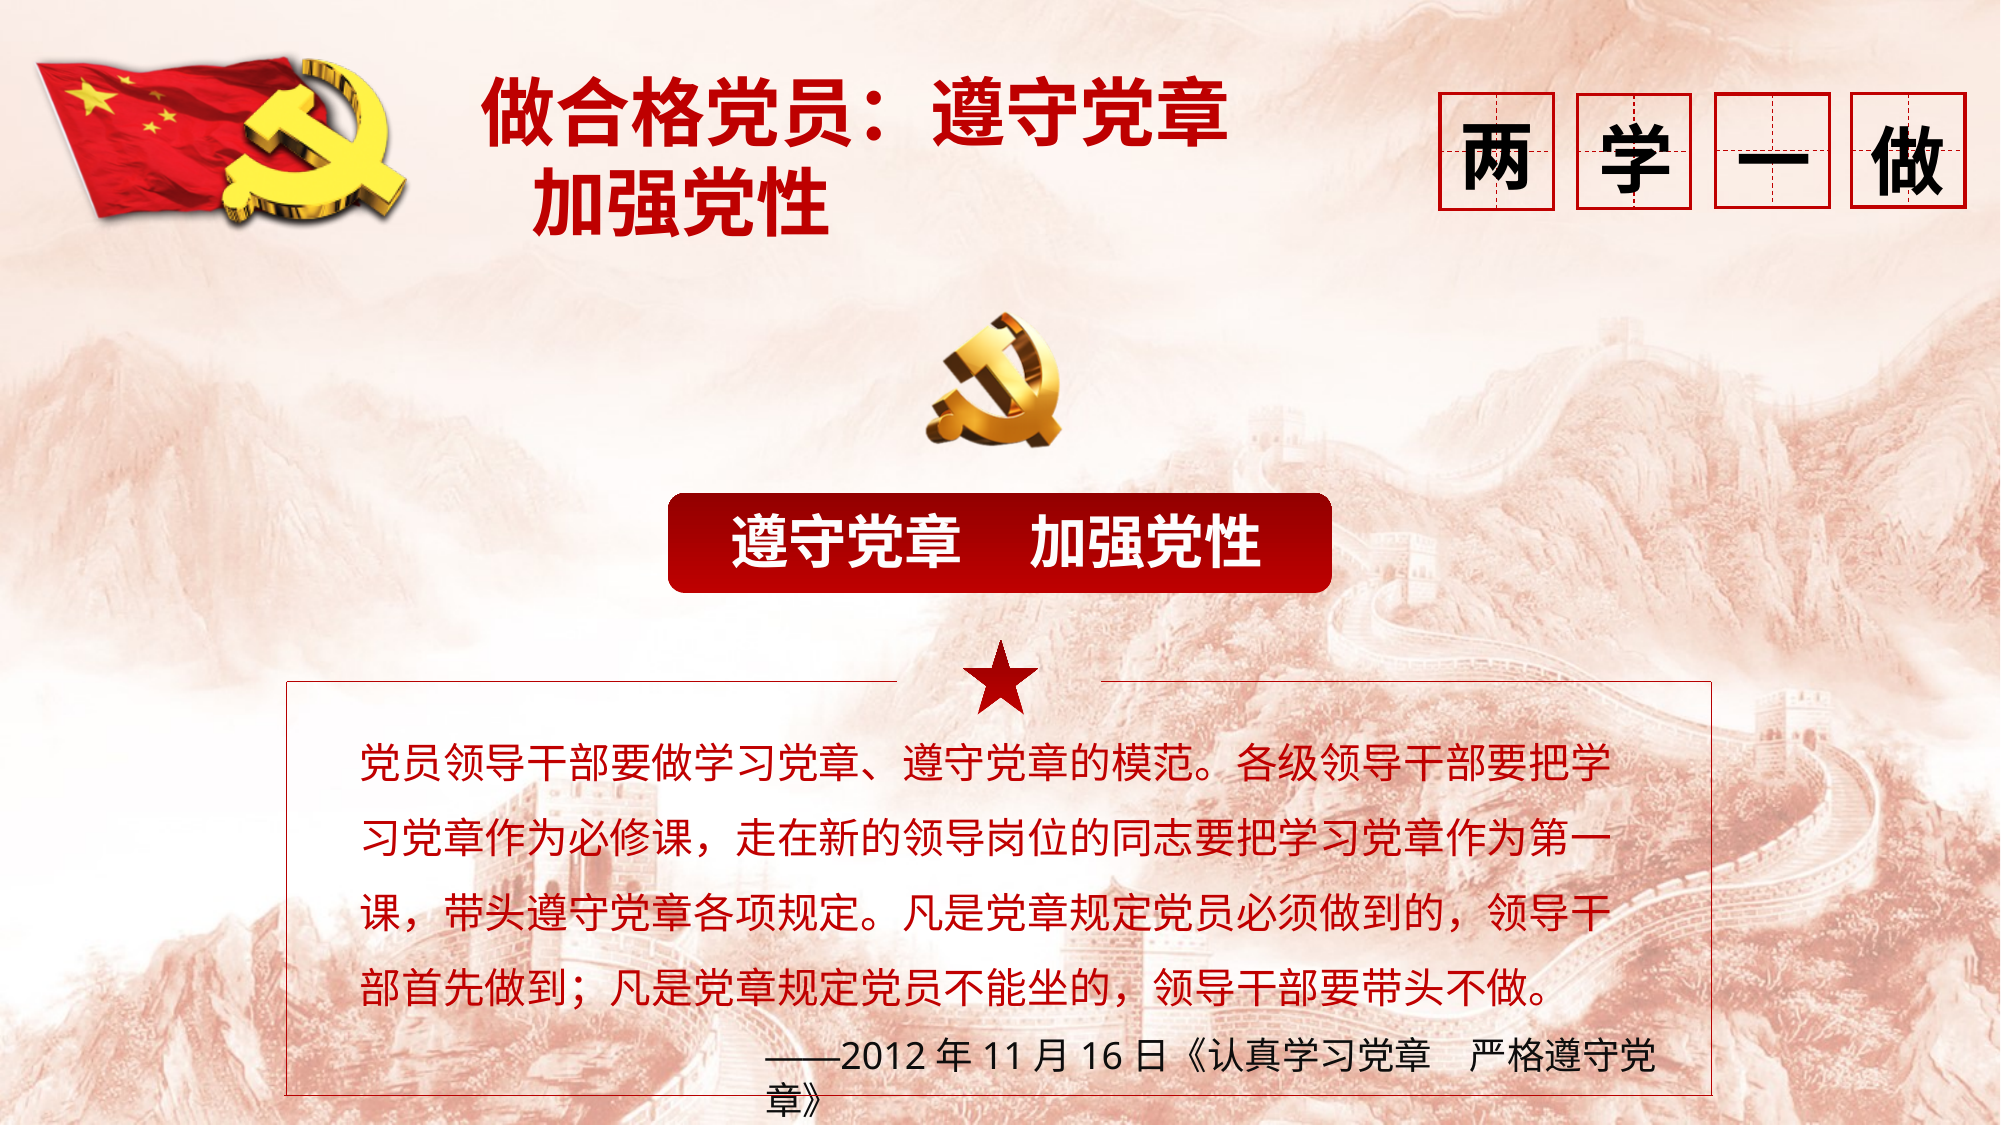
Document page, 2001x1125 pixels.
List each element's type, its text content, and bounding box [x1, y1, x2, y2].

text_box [284, 681, 1714, 1096]
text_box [1851, 93, 1966, 208]
text_box [960, 636, 1042, 681]
picture [0, 0, 2001, 1125]
text_box ——2012年11月16日《认真学习党章 严格遵守党章》 [750, 1096, 1679, 1125]
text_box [1577, 94, 1691, 209]
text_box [668, 493, 1361, 593]
text_box 做合格党员：遵守党章 加强党性 [465, 57, 1260, 255]
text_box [29, 49, 414, 235]
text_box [1440, 93, 1554, 210]
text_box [1715, 93, 1830, 208]
